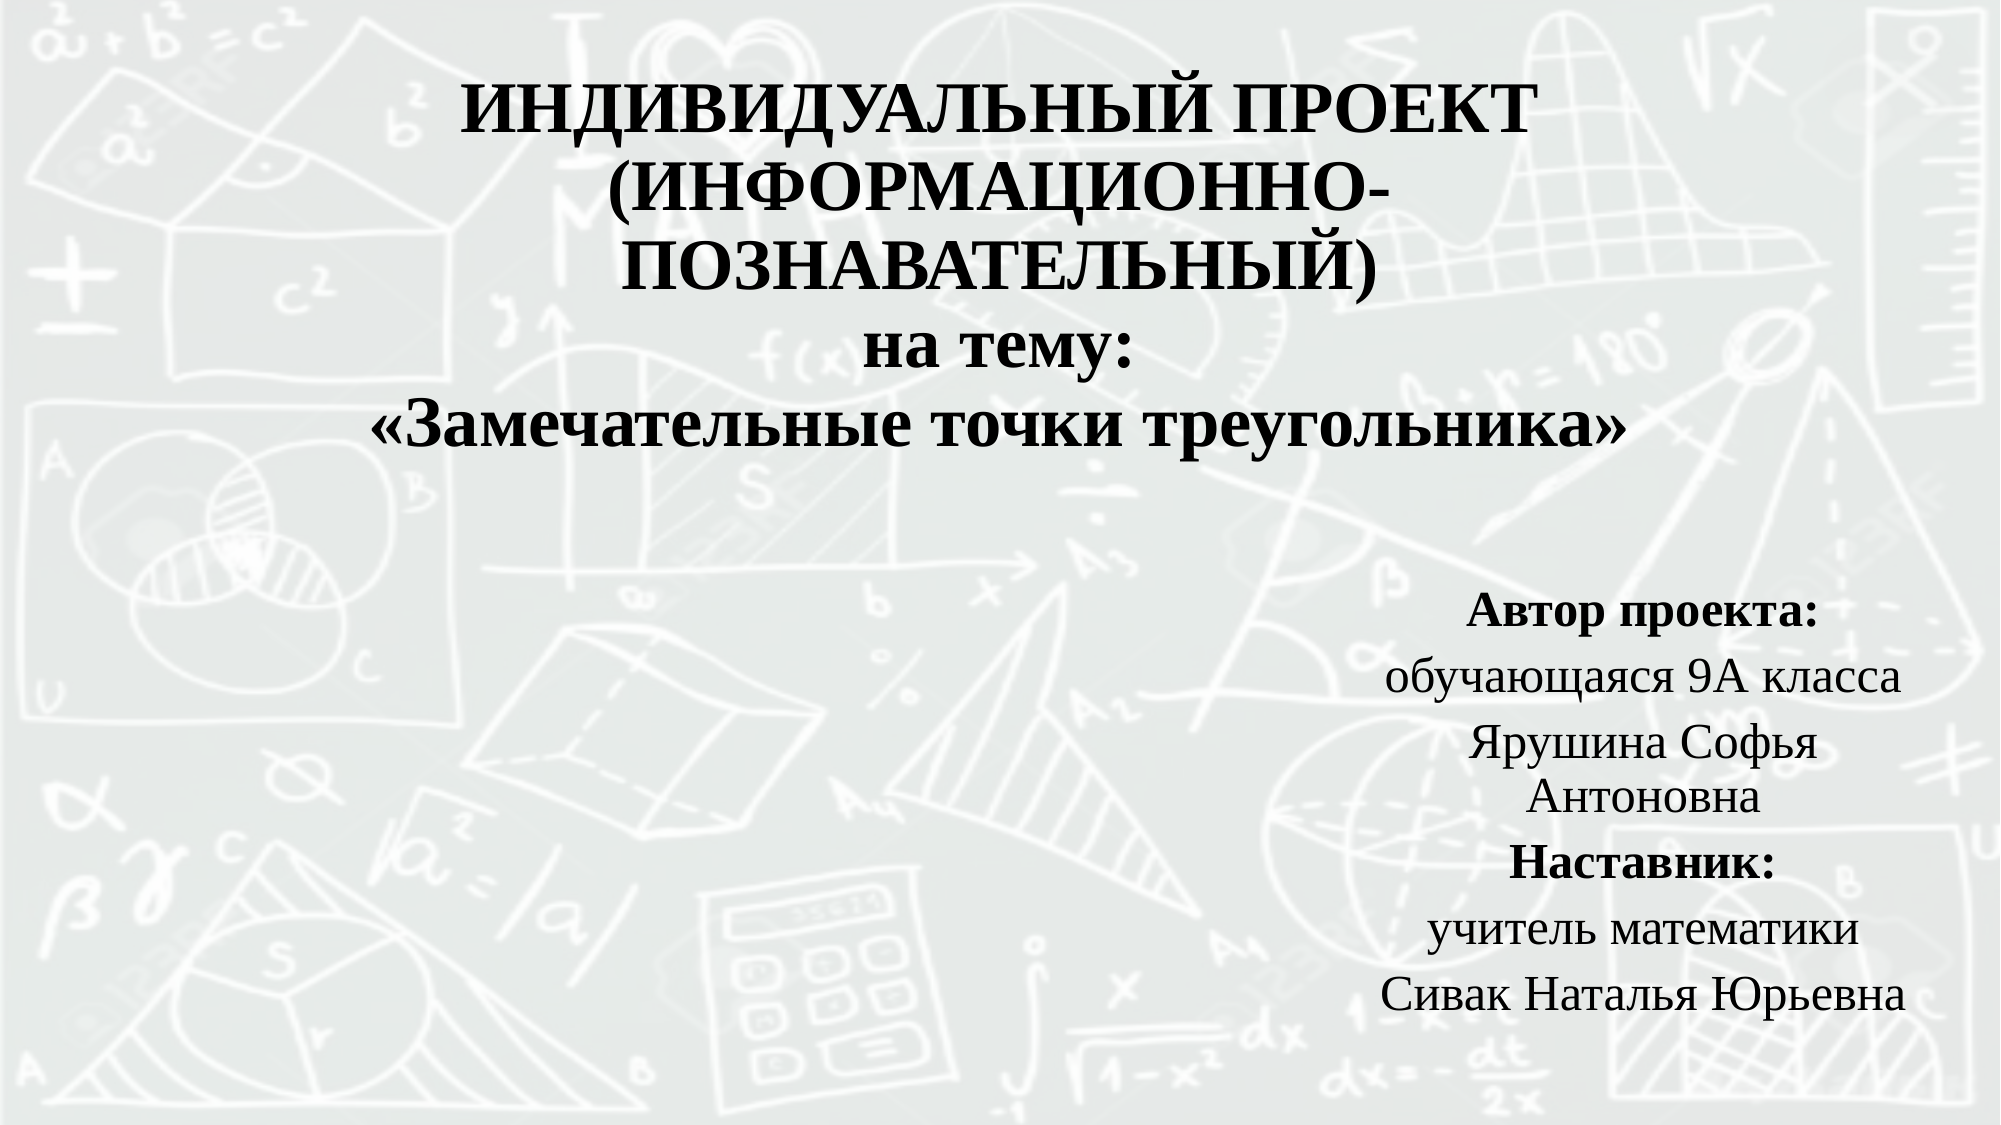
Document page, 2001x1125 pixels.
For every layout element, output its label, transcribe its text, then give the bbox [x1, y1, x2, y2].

title ИНДИВИДУАЛЬНЫЙ ПРОЕКТ (ИНФОРМАЦИОННО-ПОЗНАВАТЕЛЬНЫЙ) на тему: «Замечательные точки треугольника» [249, 60, 1750, 470]
subtitle Автор проекта: обучающаяся 9А класса Ярушина Софья Антоновна Наставник: учитель математики Сивак Наталья Юрьевна [1360, 575, 1927, 1044]
